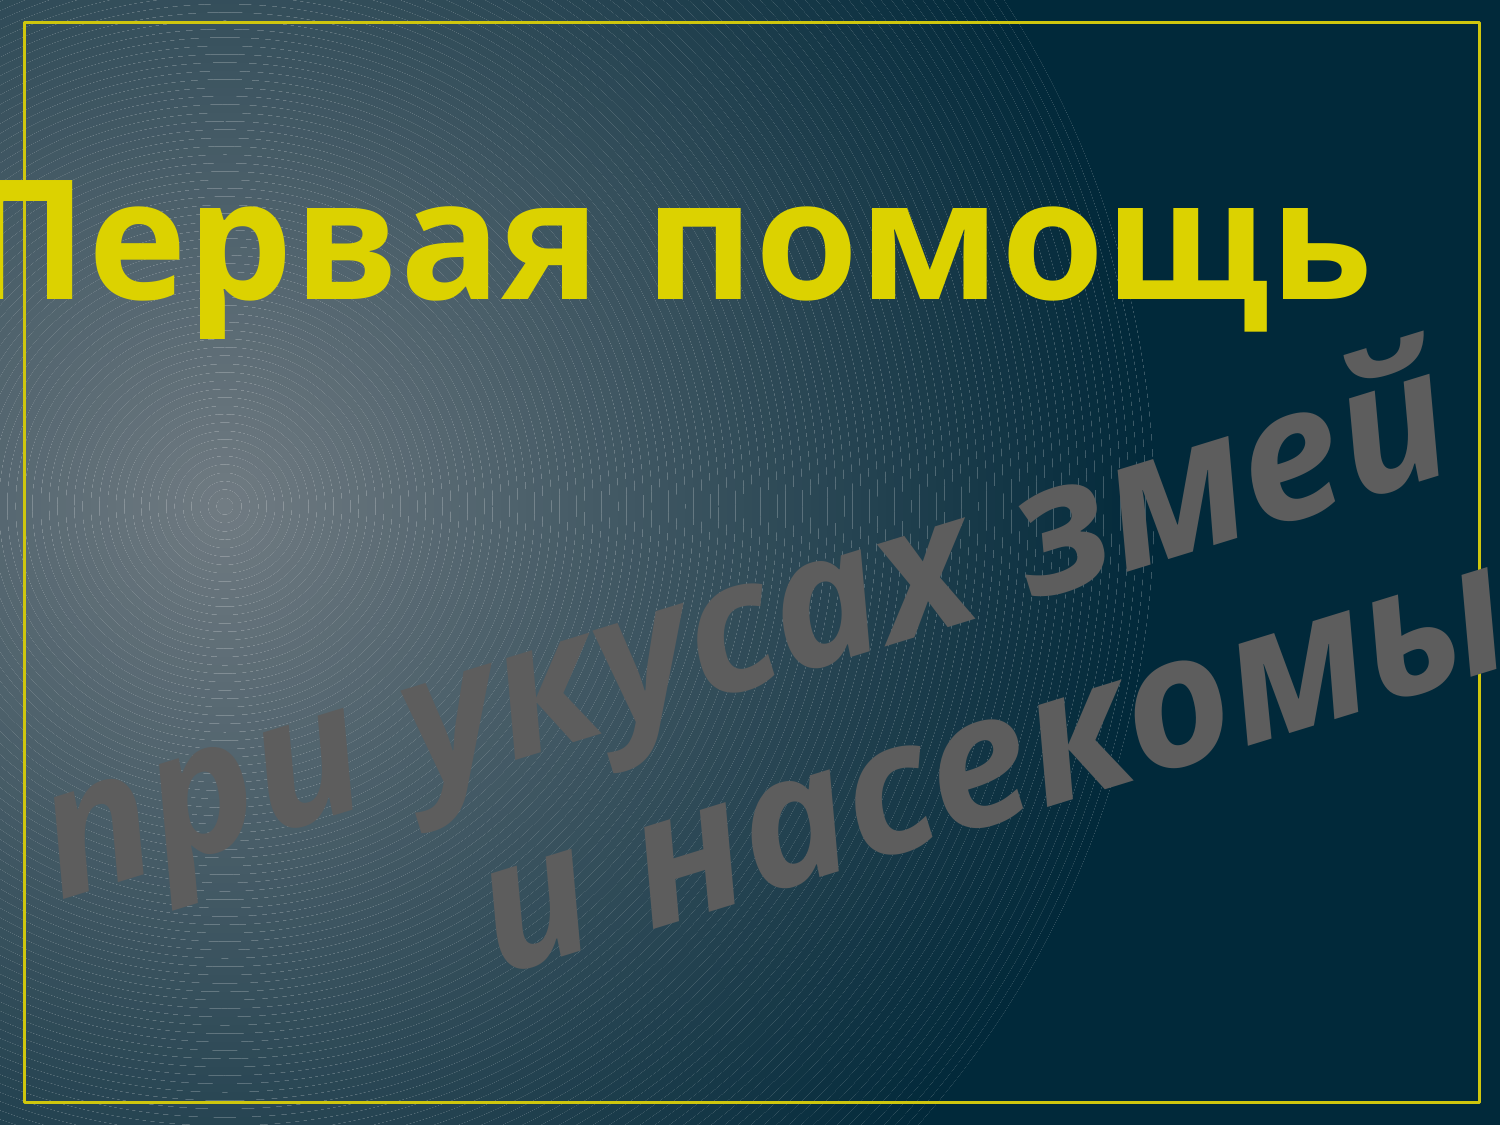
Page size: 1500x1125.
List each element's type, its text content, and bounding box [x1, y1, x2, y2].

text_box при укусах змей [0, 279, 1489, 947]
text_box и насекомых [438, 467, 1500, 1023]
text_box Первая помощь [0, 125, 1390, 341]
